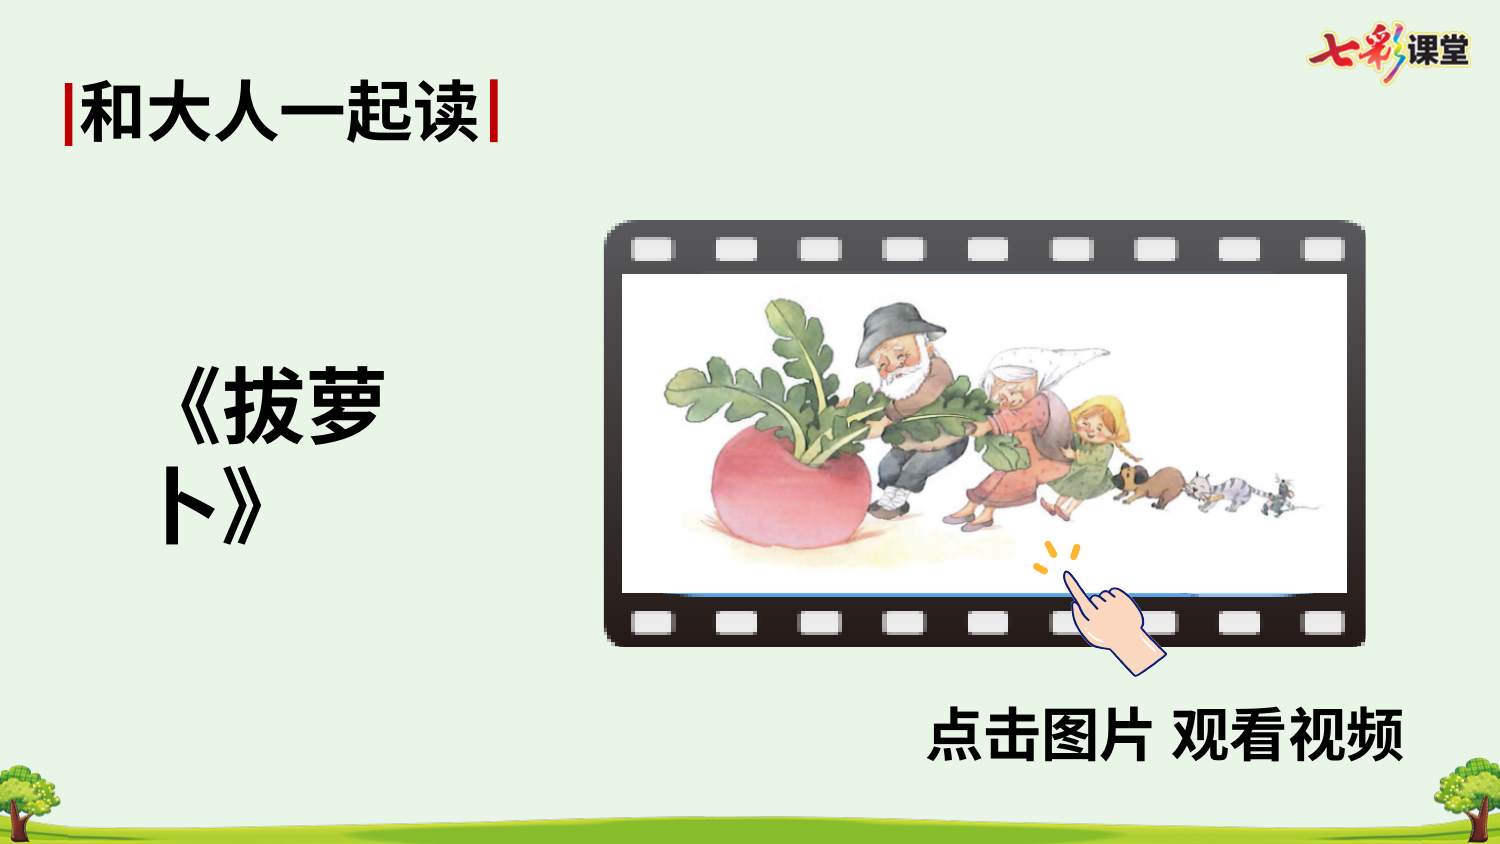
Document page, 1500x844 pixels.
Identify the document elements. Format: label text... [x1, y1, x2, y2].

text_box 点击图片 观看视频 [910, 690, 1500, 776]
picture [603, 220, 1366, 709]
text_box 《拔萝卜》 [123, 346, 538, 562]
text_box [64, 62, 526, 158]
picture [0, 750, 1500, 844]
picture [1305, 20, 1473, 87]
